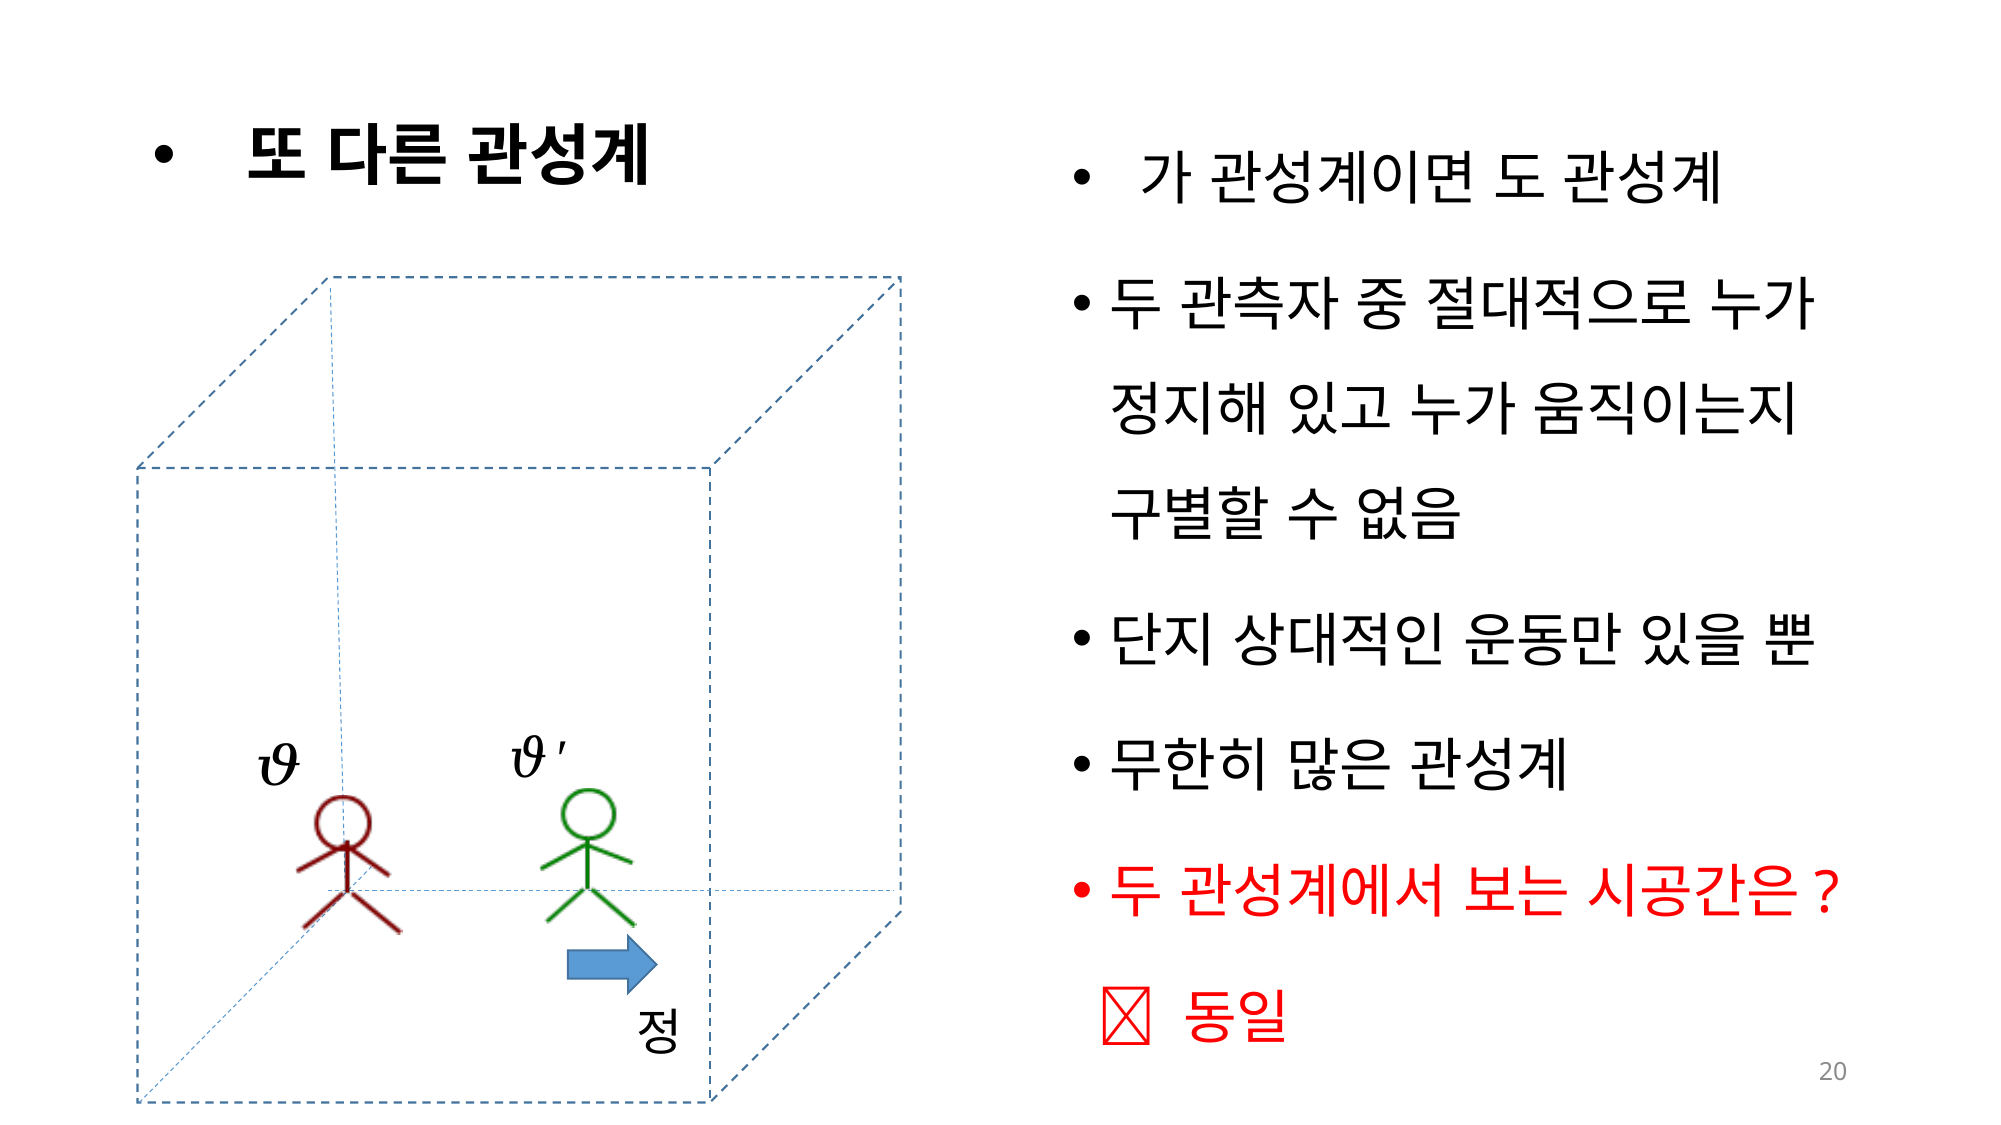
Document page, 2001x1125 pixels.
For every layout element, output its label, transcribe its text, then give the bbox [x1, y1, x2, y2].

picture [295, 795, 403, 935]
title 또 다른 관성계 [137, 84, 1863, 231]
slide_number 20 [1412, 1042, 1863, 1103]
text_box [137, 277, 901, 1103]
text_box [509, 729, 637, 928]
